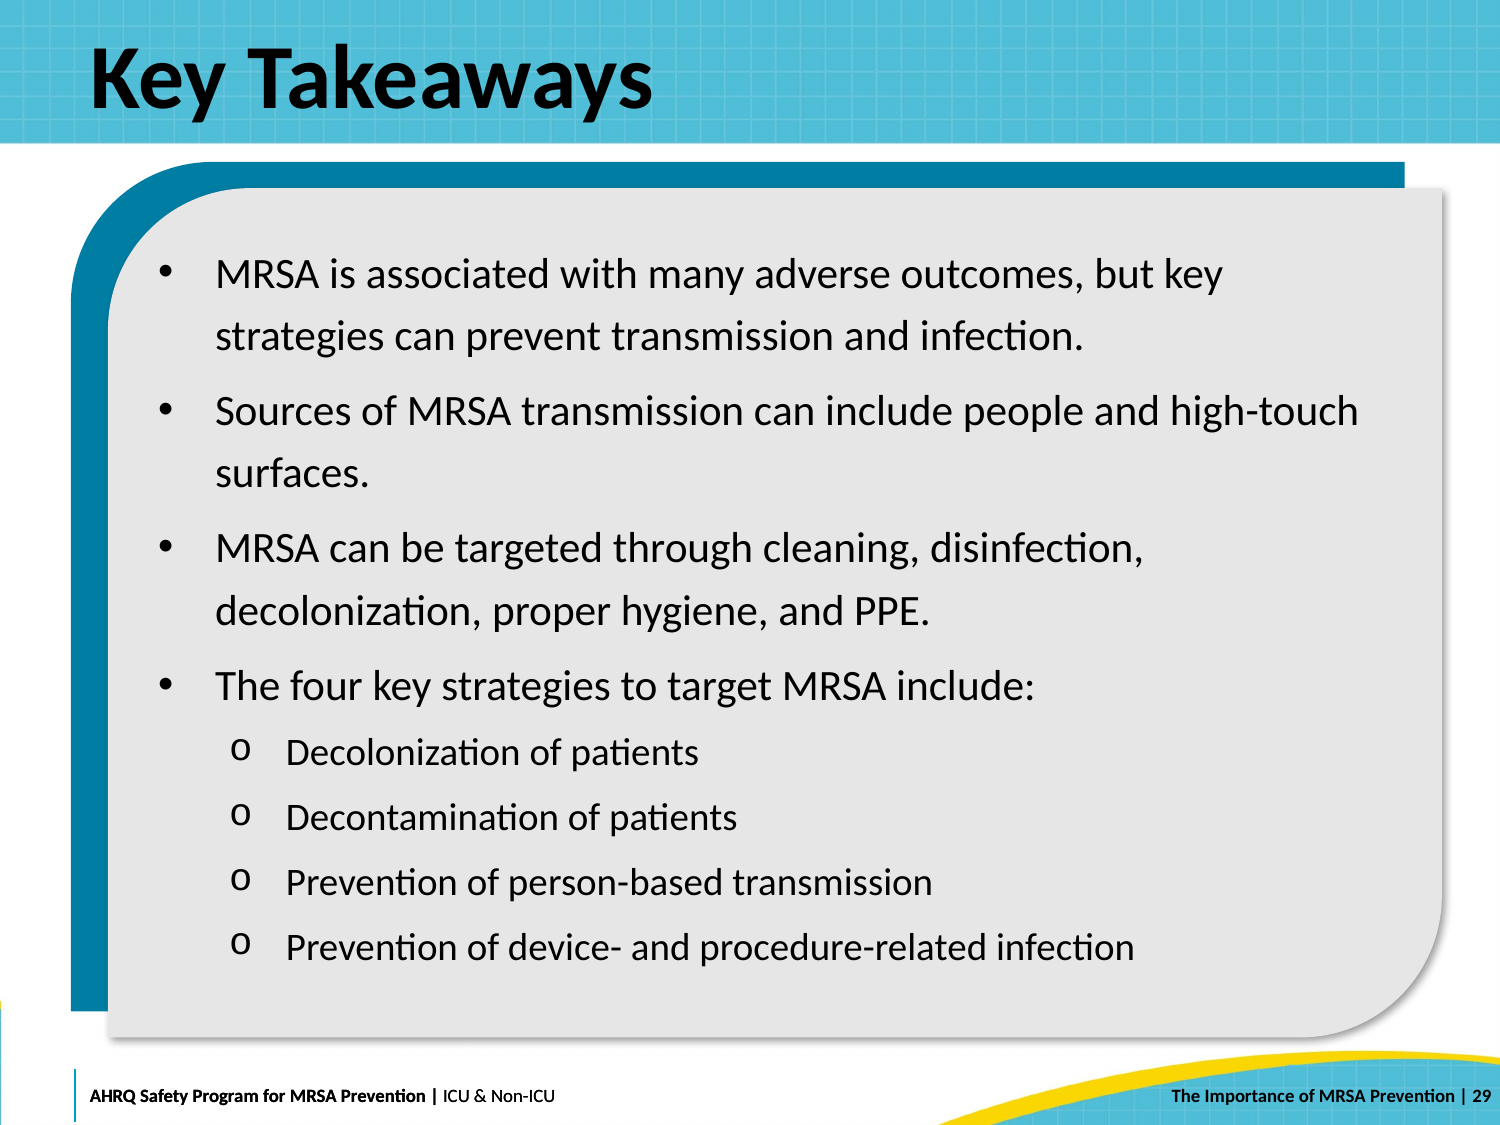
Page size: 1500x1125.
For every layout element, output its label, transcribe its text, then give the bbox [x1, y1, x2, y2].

slide_number | 29 [1455, 1065, 1500, 1125]
picture [0, 0, 1500, 1125]
title Key Takeaways [75, 0, 1425, 150]
list MRSA is associated with many adverse outcomes, but key strategies can prevent transmission and infection. Sources of MRSA transmission can include people and high-touch surfaces. MRSA can be targeted through cleaning, disinfection, decolonization, proper hygiene, and PPE. The four key strategies to target MRSA include: Decolonization of patients Decontamination of patients Prevention of person-based transmission Prevention of device- and procedure-related infection [143, 226, 1400, 985]
